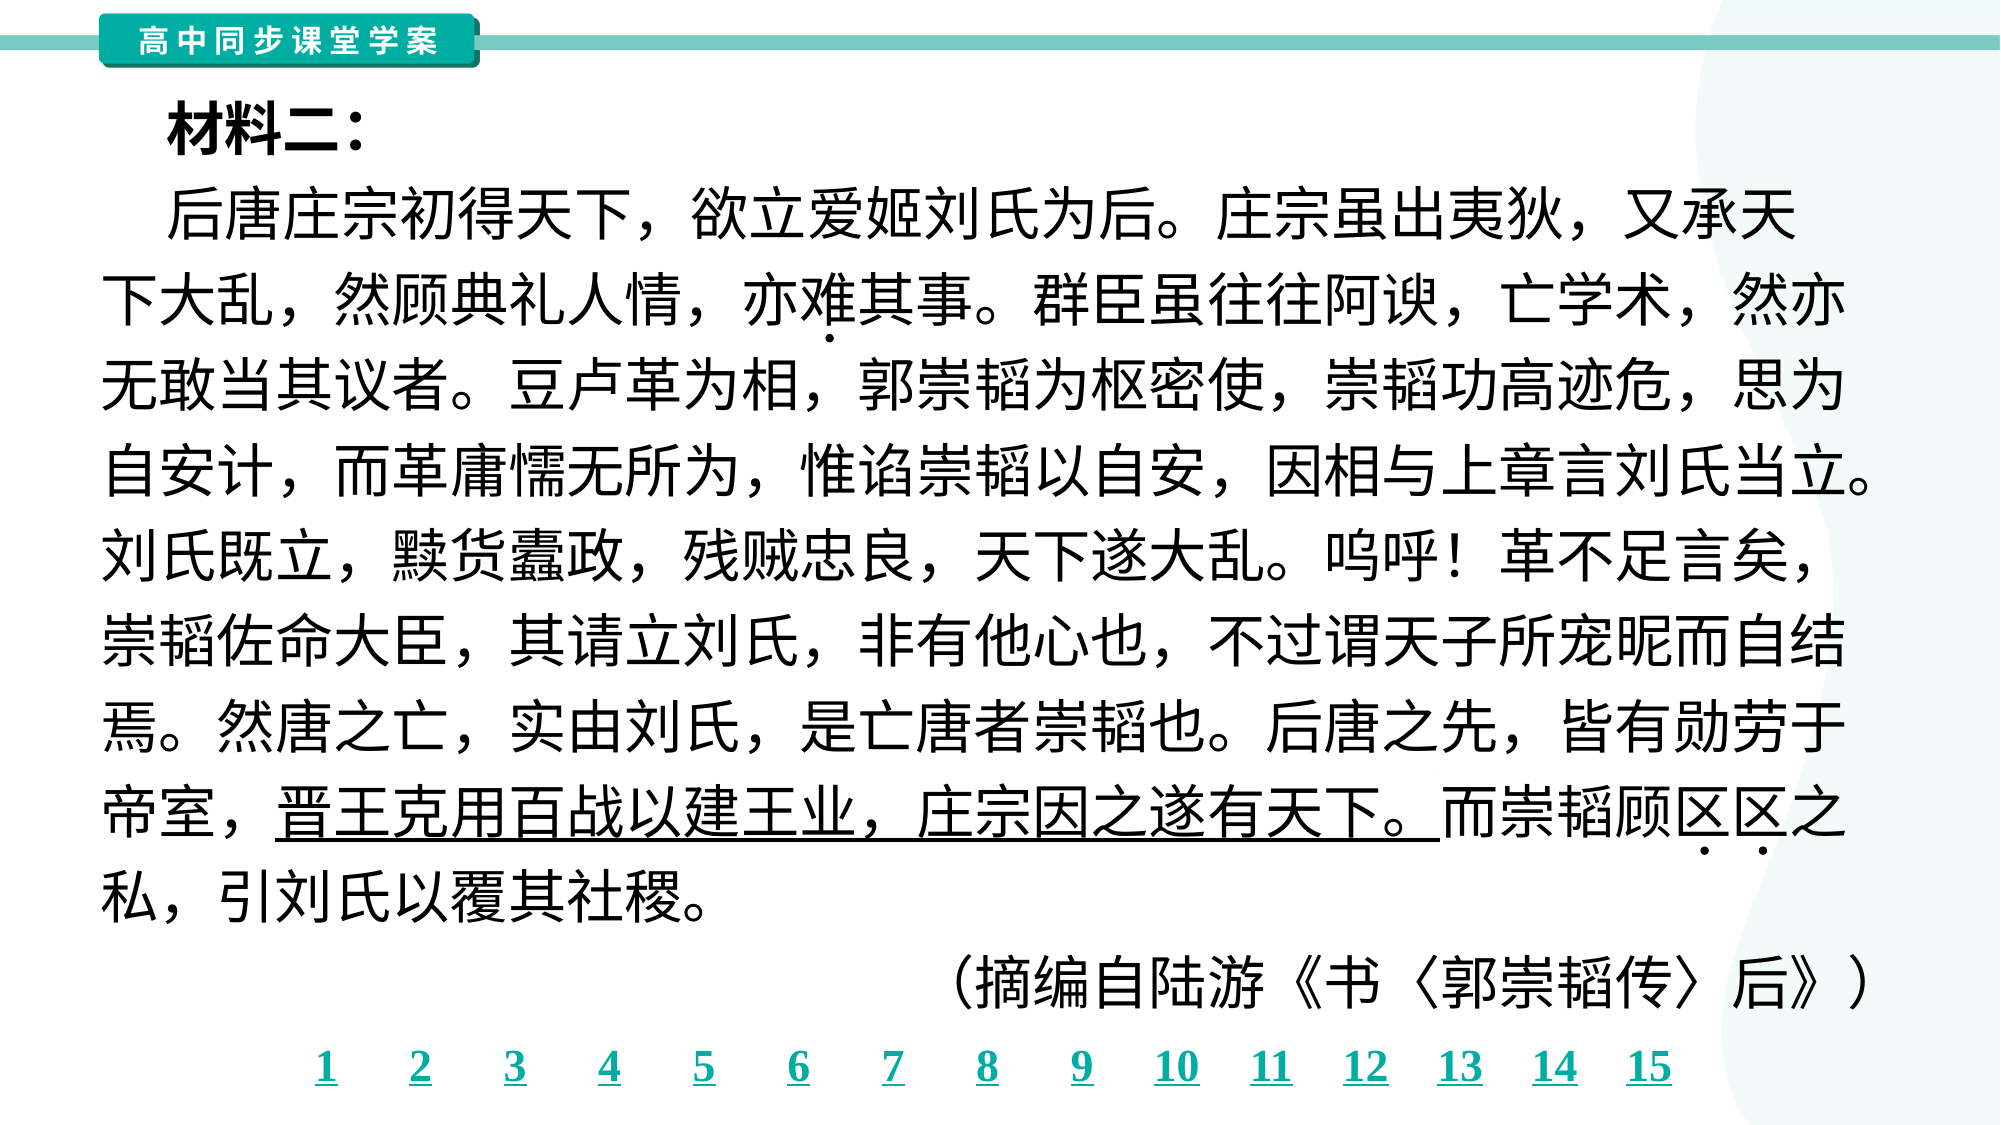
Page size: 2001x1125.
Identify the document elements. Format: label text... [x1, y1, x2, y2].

text_box 材料二： 后唐庄宗初得天下，欲立爱姬刘氏为后。庄宗虽出夷狄，又承天 下大乱，然顾典礼人情，亦难其事。群臣虽往往阿谀，亡学术，然亦 无敢当其议者。豆卢革为相，郭崇韬为枢密使，崇韬功高迹危，思为 自安计，而革庸懦无所为，惟谄崇韬以自安，因相与上章言刘氏当立。 刘氏既立，黩货蠹政，残贼忠良，天下遂大乱。呜呼！革不足言矣， 崇韬佐命大臣，其请立刘氏，非有他心也，不过谓天子所宠昵而自结 焉。然唐之亡，实由刘氏，是亡唐者崇韬也。后唐之先，皆有勋劳于 帝室，晋王克用百战以建王业，庄宗因之遂有天下。而崇韬顾区区之 私，引刘氏以覆其社稷。 （摘编自陆游《书〈郭崇韬传〉后》） [100, 76, 1899, 1017]
text_box [825, 333, 834, 343]
text_box [1700, 846, 1709, 855]
picture [0, 0, 2000, 1125]
text_box [1758, 846, 1768, 855]
